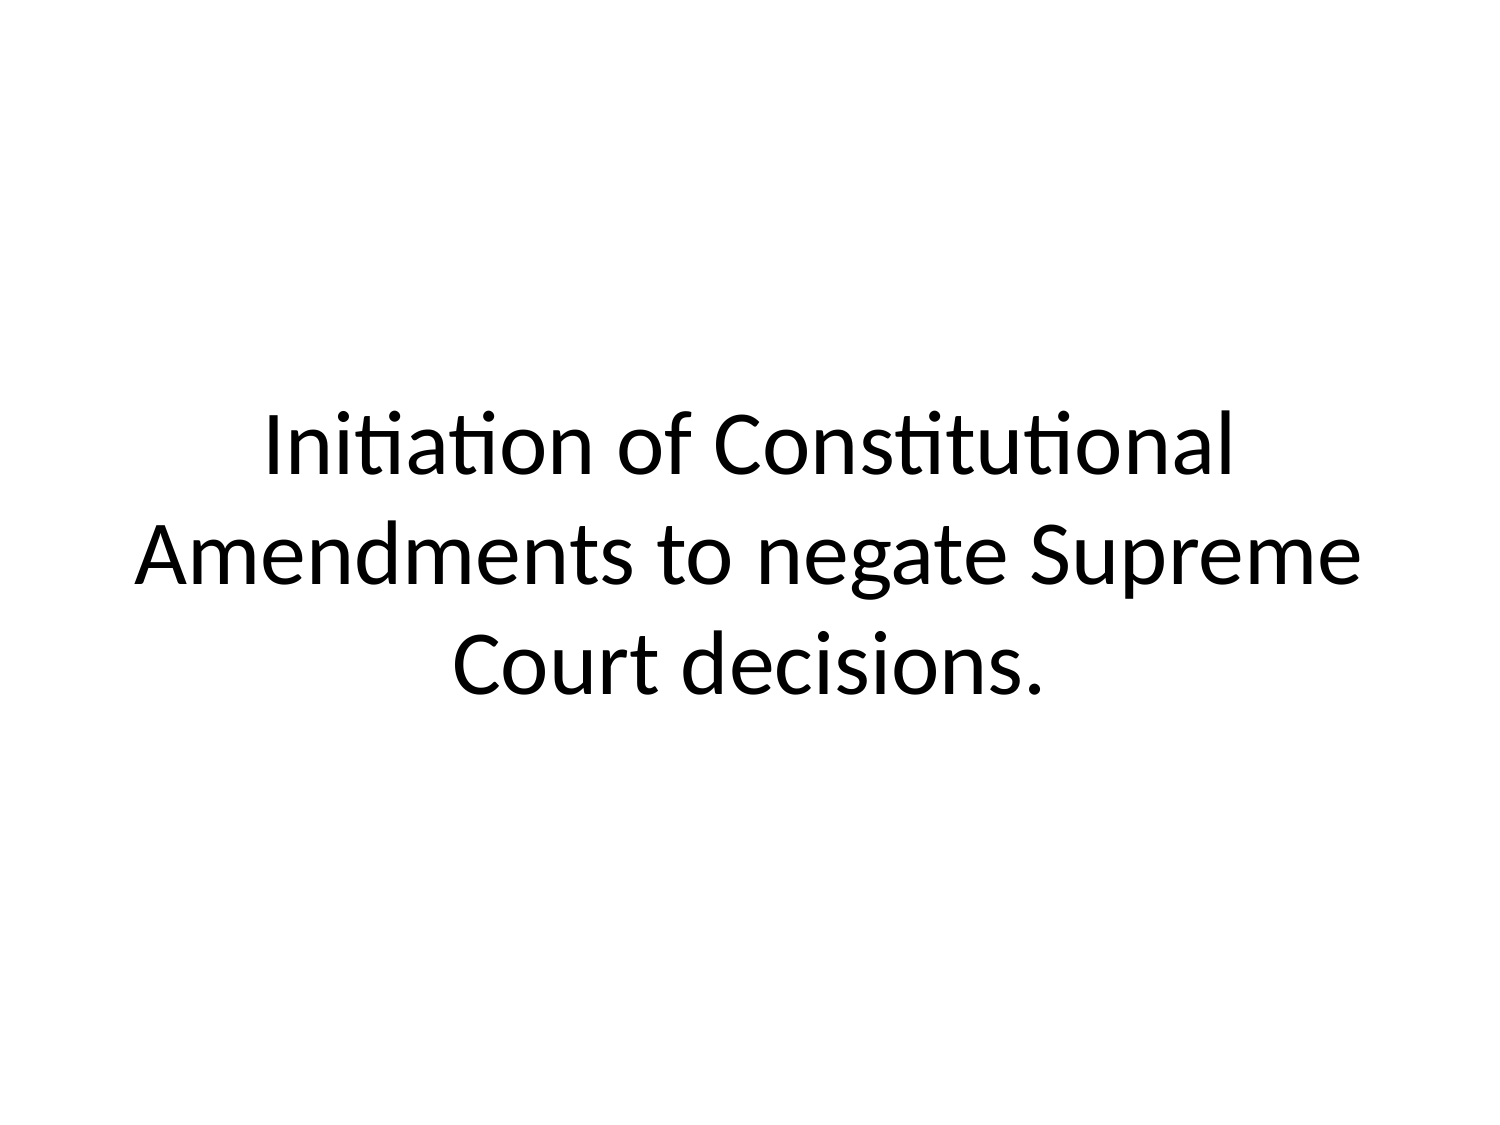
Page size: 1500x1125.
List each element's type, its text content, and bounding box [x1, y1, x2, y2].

title Initiation of Constitutional Amendments to negate Supreme Court decisions. [74, 44, 1426, 1051]
